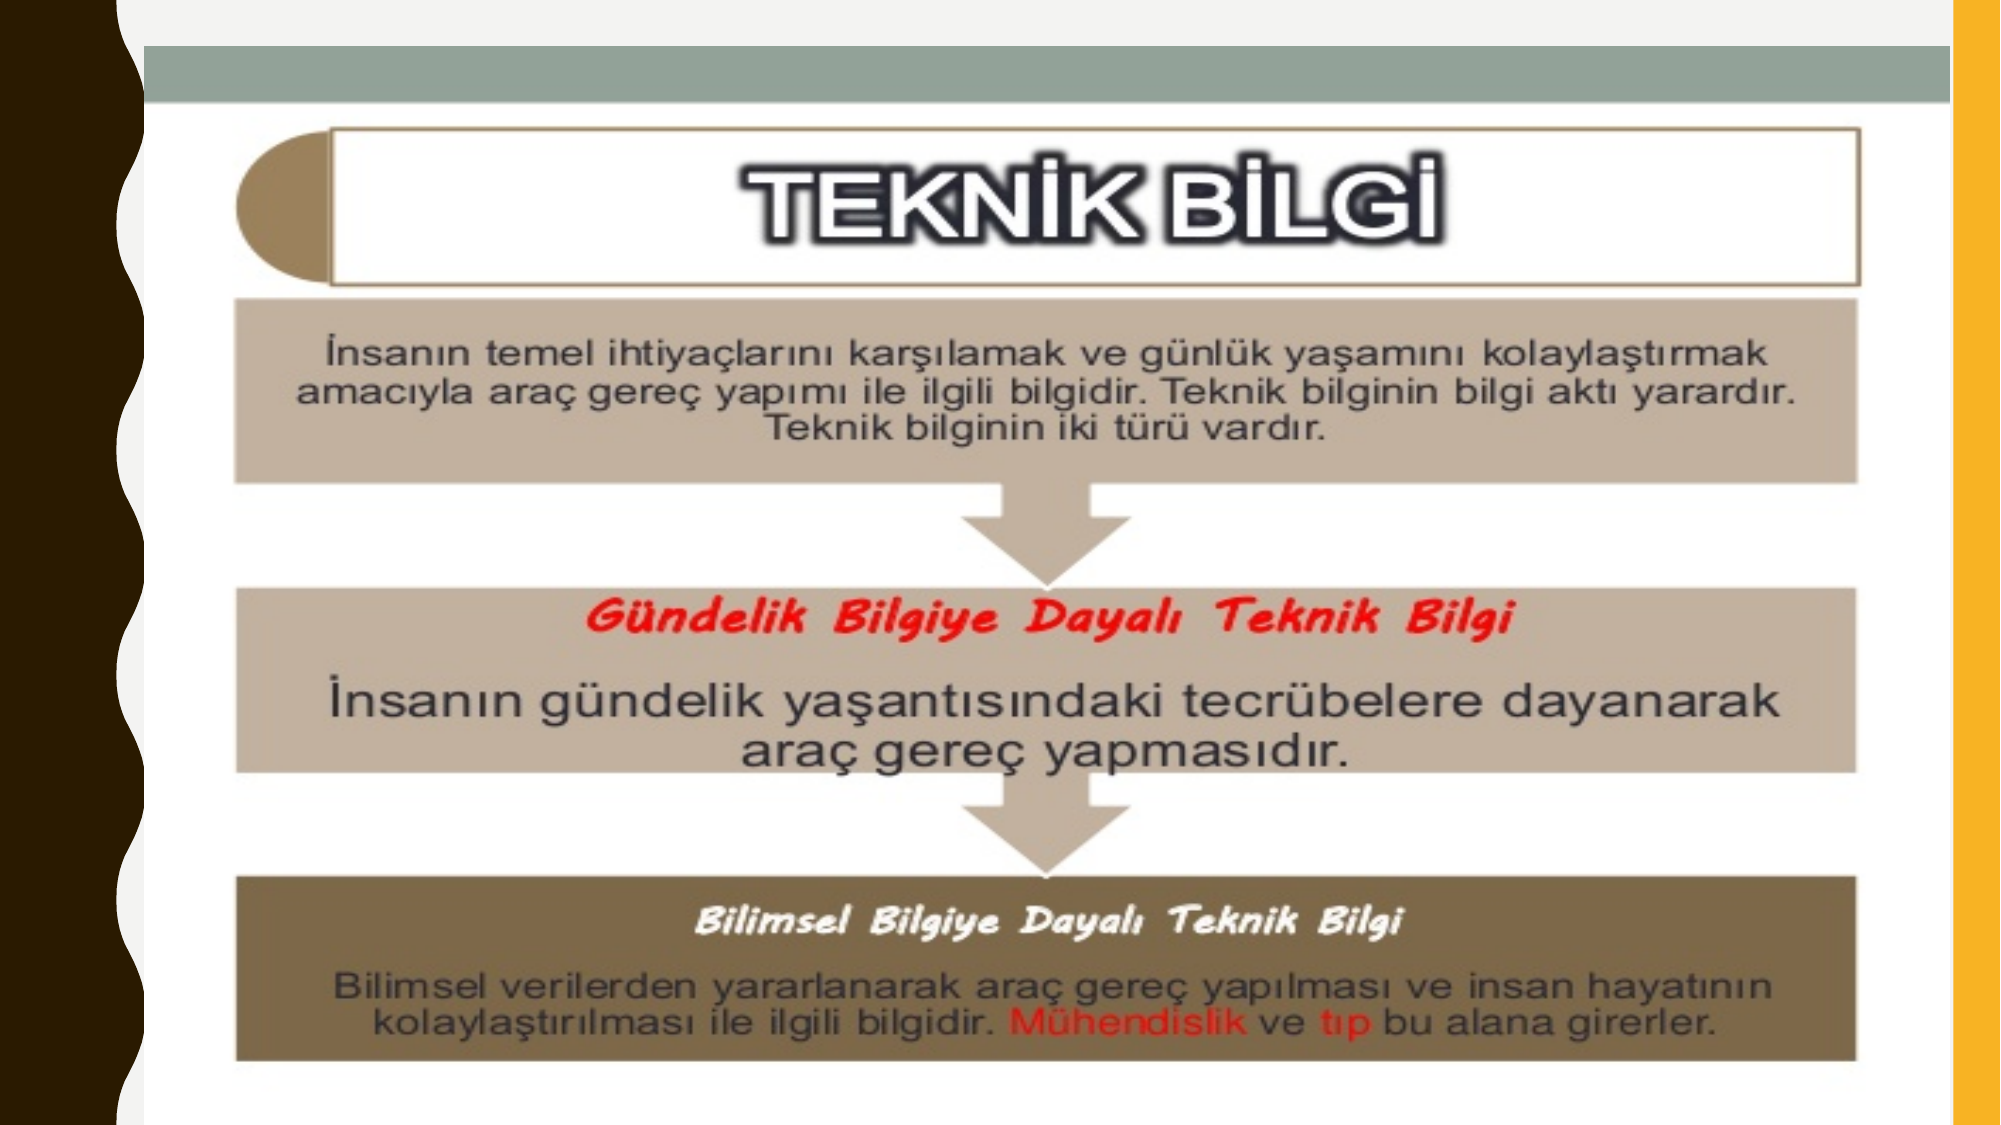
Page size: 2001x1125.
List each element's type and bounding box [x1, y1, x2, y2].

picture [144, 46, 1950, 1125]
